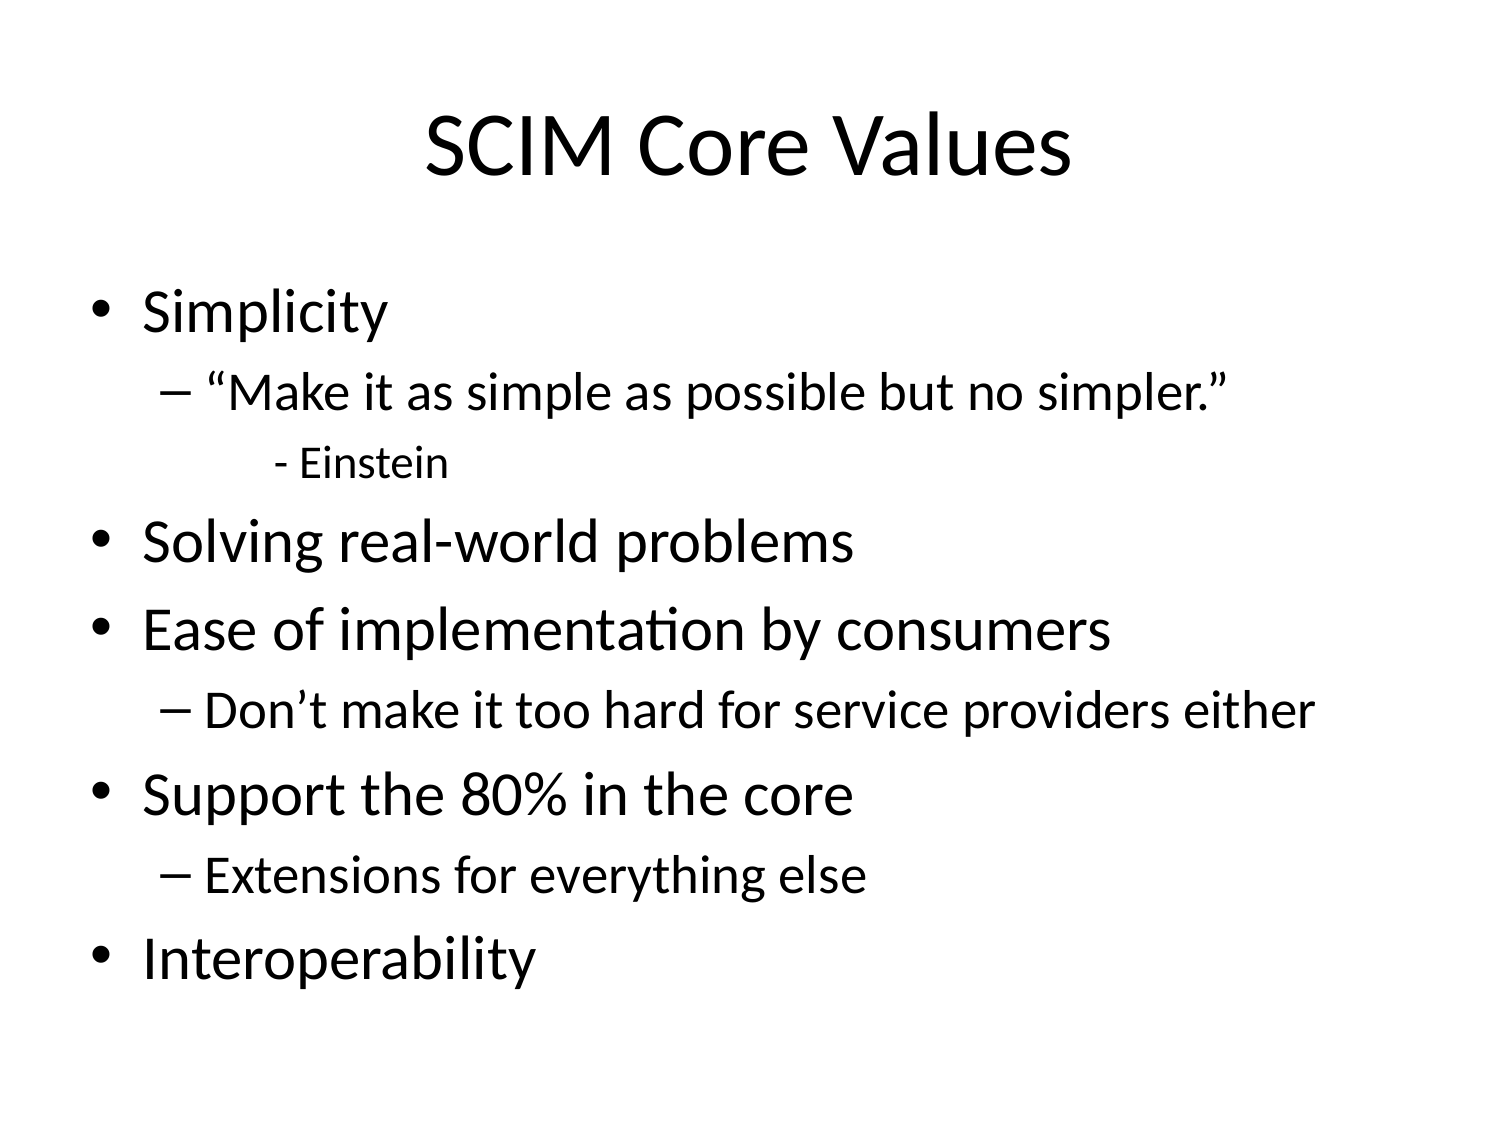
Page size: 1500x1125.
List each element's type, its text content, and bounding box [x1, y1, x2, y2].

title SCIM Core Values [75, 45, 1425, 233]
list Simplicity “Make it as simple as possible but no simpler.” - Einstein Solving real-world problems Ease of implementation by consumers Don’t make it too hard for service providers either Support the 80% in the core Extensions for everything else Interoperability [75, 262, 1425, 1005]
